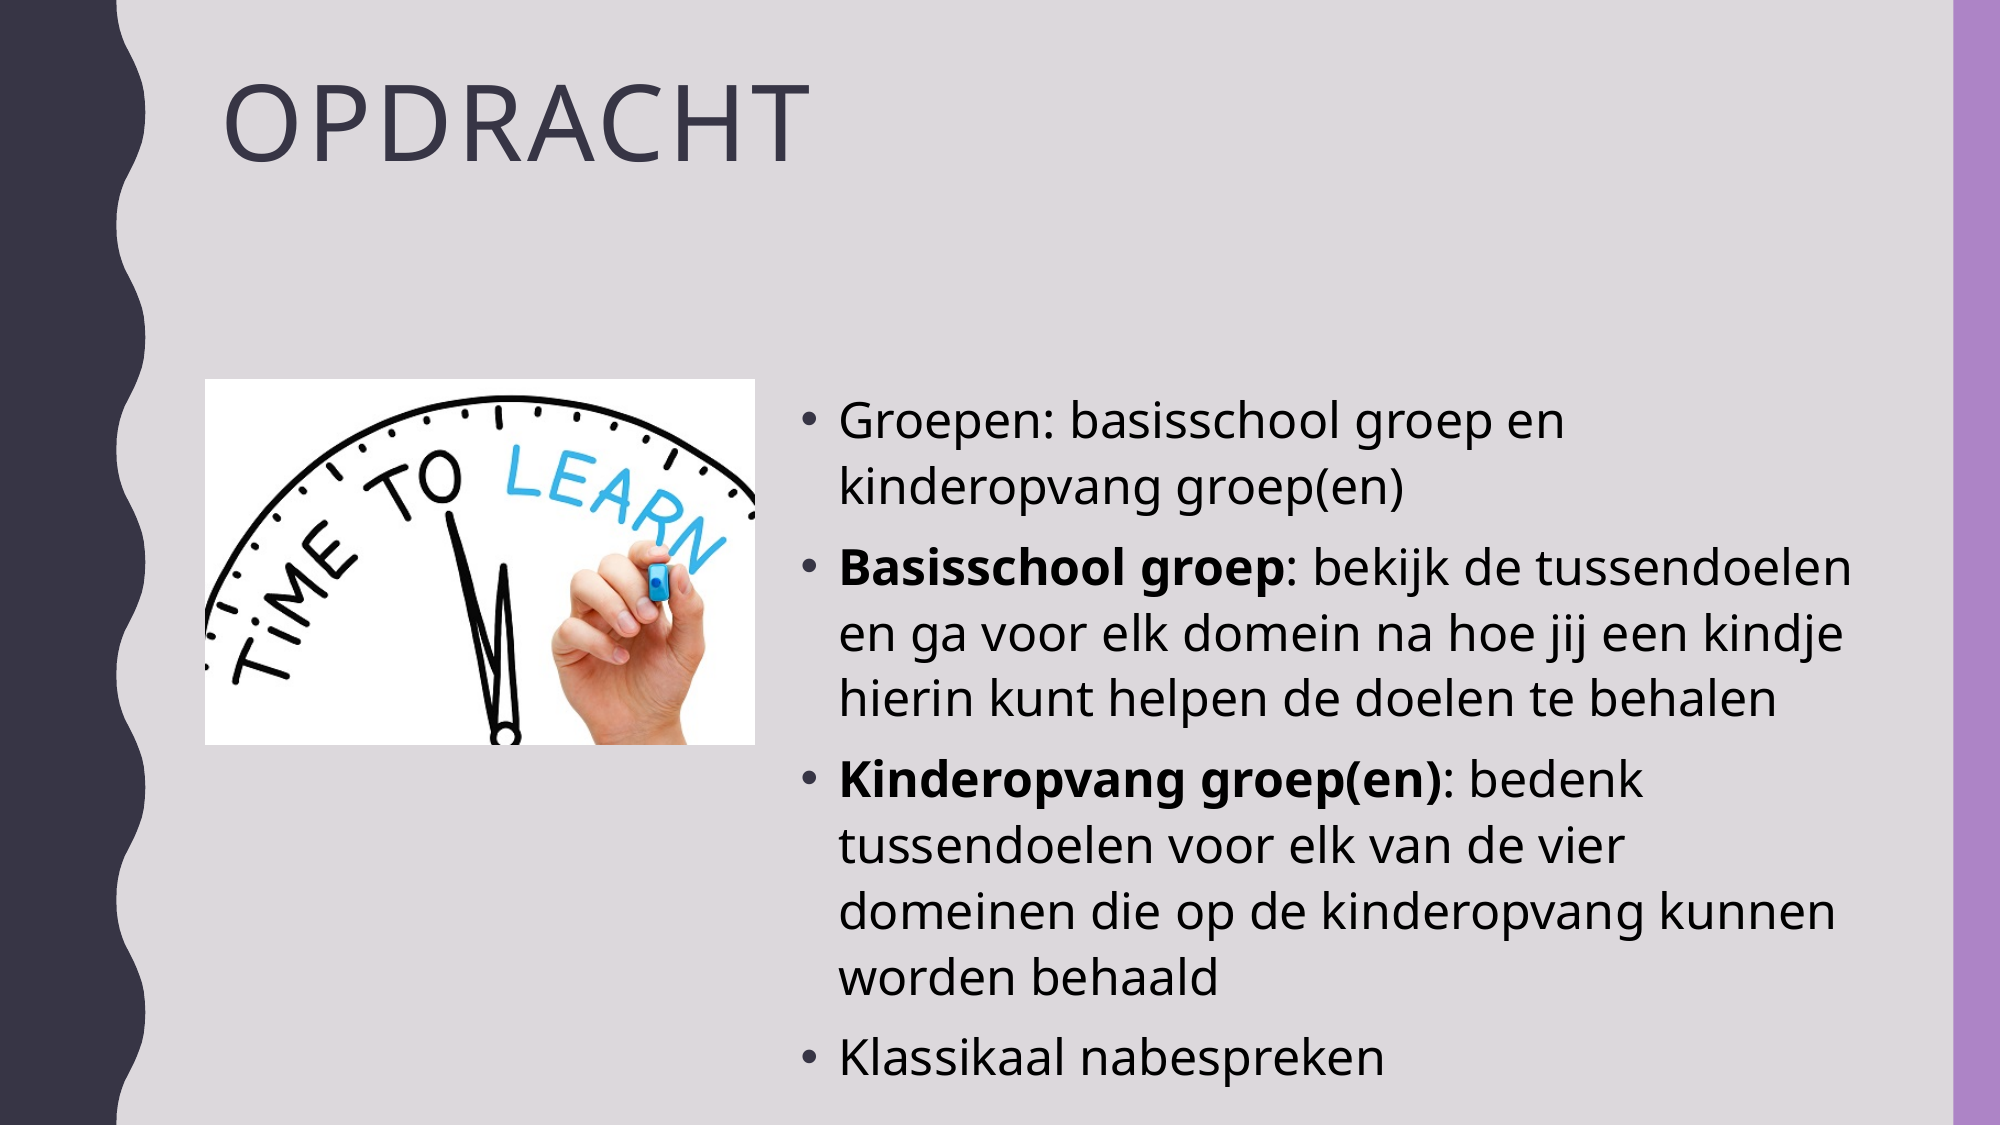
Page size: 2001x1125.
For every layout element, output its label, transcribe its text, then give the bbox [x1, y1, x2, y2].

picture [205, 379, 755, 746]
list Groepen: basisschool groep en kinderopvang groep(en) Basisschool groep: bekijk de tussendoelen en ga voor elk domein na hoe jij een kindje hierin kunt helpen de doelen te behalen Kinderopvang groep(en): bedenk tussendoelen voor elk van de vier domeinen die op de kinderopvang kunnen worden behaald Klassikaal nabespreken [785, 375, 1875, 1032]
title opdracht [205, 62, 1875, 308]
